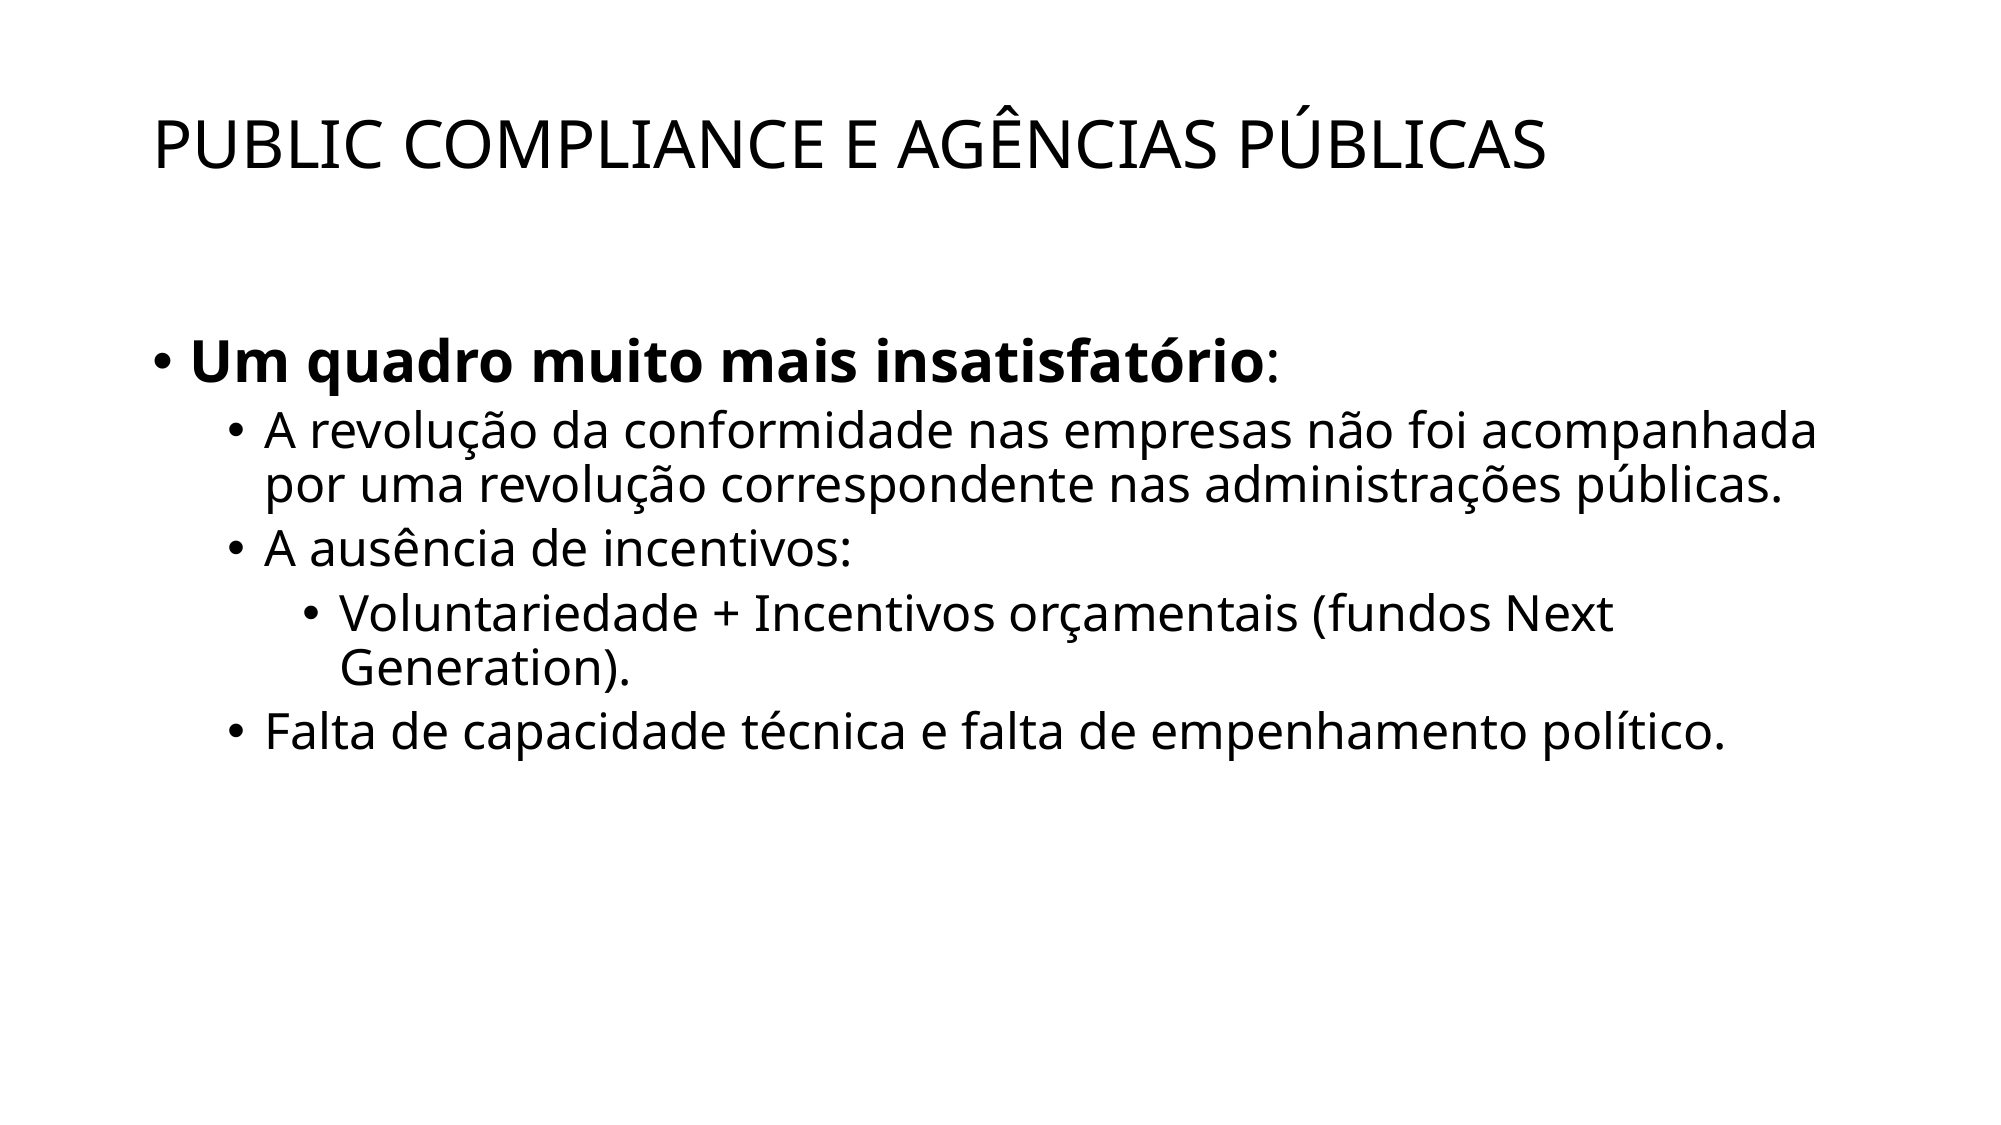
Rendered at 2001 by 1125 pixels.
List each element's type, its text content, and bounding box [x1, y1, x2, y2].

title PUBLIC COMPLIANCE E AGÊNCIAS PÚBLICAS [137, 59, 1863, 233]
list Um quadro muito mais insatisfatório: A revolução da conformidade nas empresas não foi acompanhada por uma revolução correspondente nas administrações públicas. A ausência de incentivos: Voluntariedade + Incentivos orçamentais (fundos Next Generation). Falta de capacidade técnica e falta de empenhamento político. [137, 233, 1863, 1014]
